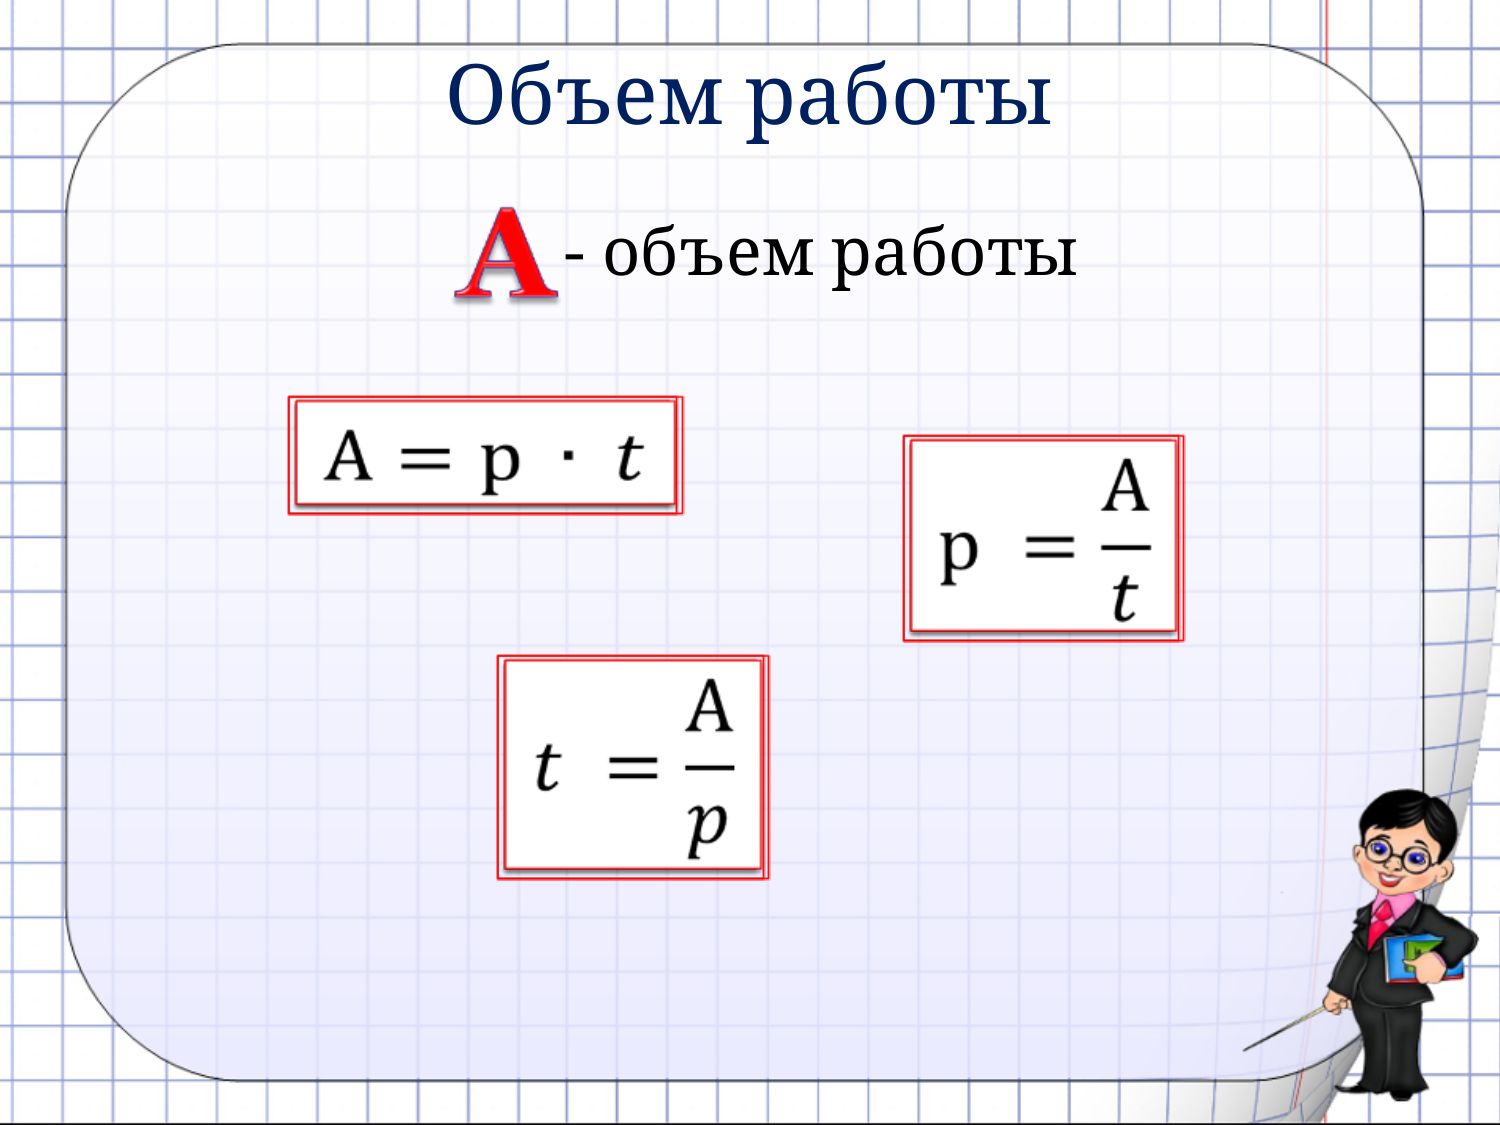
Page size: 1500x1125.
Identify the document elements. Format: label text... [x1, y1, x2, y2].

picture [0, 0, 1500, 1125]
title Объем работы [75, 44, 1425, 149]
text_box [443, 168, 1082, 336]
